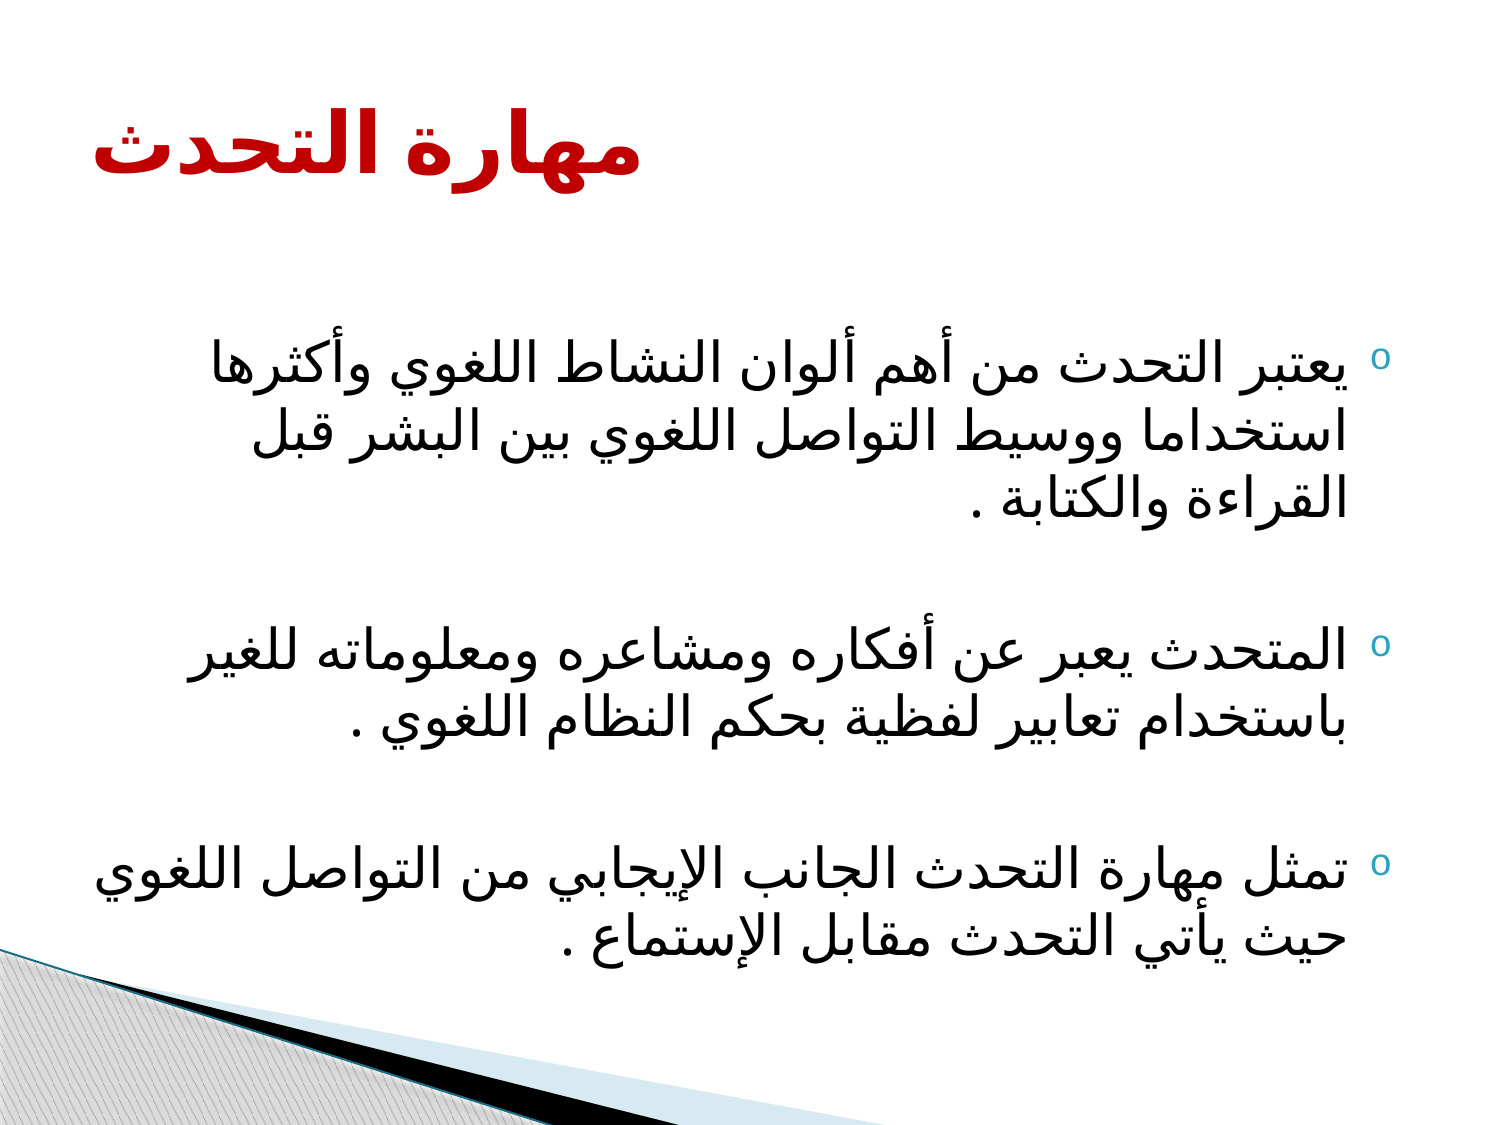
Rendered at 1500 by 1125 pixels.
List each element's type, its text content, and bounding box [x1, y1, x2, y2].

list يعتبر التحدث من أهم ألوان النشاط اللغوي وأكثرها استخداما ووسيط التواصل اللغوي بين البشر قبل القراءة والكتابة . المتحدث يعبر عن أفكاره ومشاعره ومعلوماته للغير باستخدام تعابير لفظية بحكم النظام اللغوي . تمثل مهارة التحدث الجانب الإيجابي من التواصل اللغوي حيث يأتي التحدث مقابل الإستماع . [75, 243, 1425, 986]
title مهارة التحدث [75, 45, 1425, 233]
